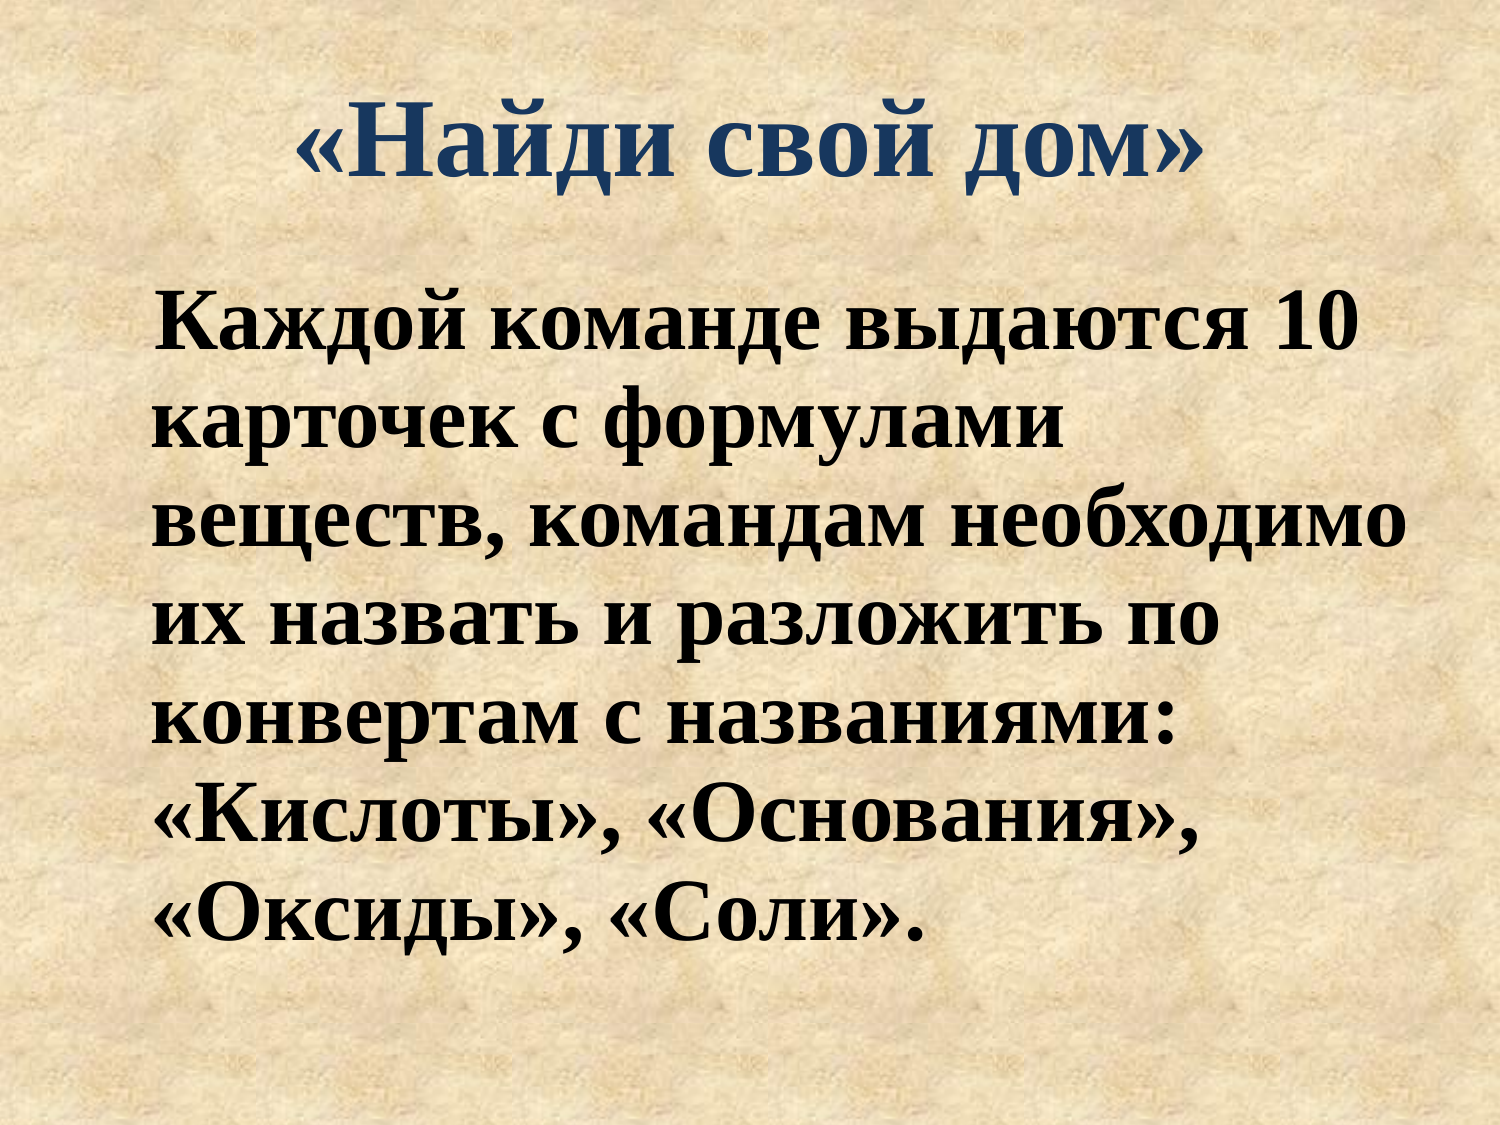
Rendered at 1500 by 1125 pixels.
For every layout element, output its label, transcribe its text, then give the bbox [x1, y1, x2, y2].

picture [0, 0, 1500, 1125]
title «Найди свой дом» [75, 45, 1425, 233]
list Каждой команде выдаются 10 карточек с формулами веществ, командам необходимо их назвать и разложить по конвертам с названиями: «Кислоты», «Основания», «Оксиды», «Соли». [75, 262, 1425, 1005]
